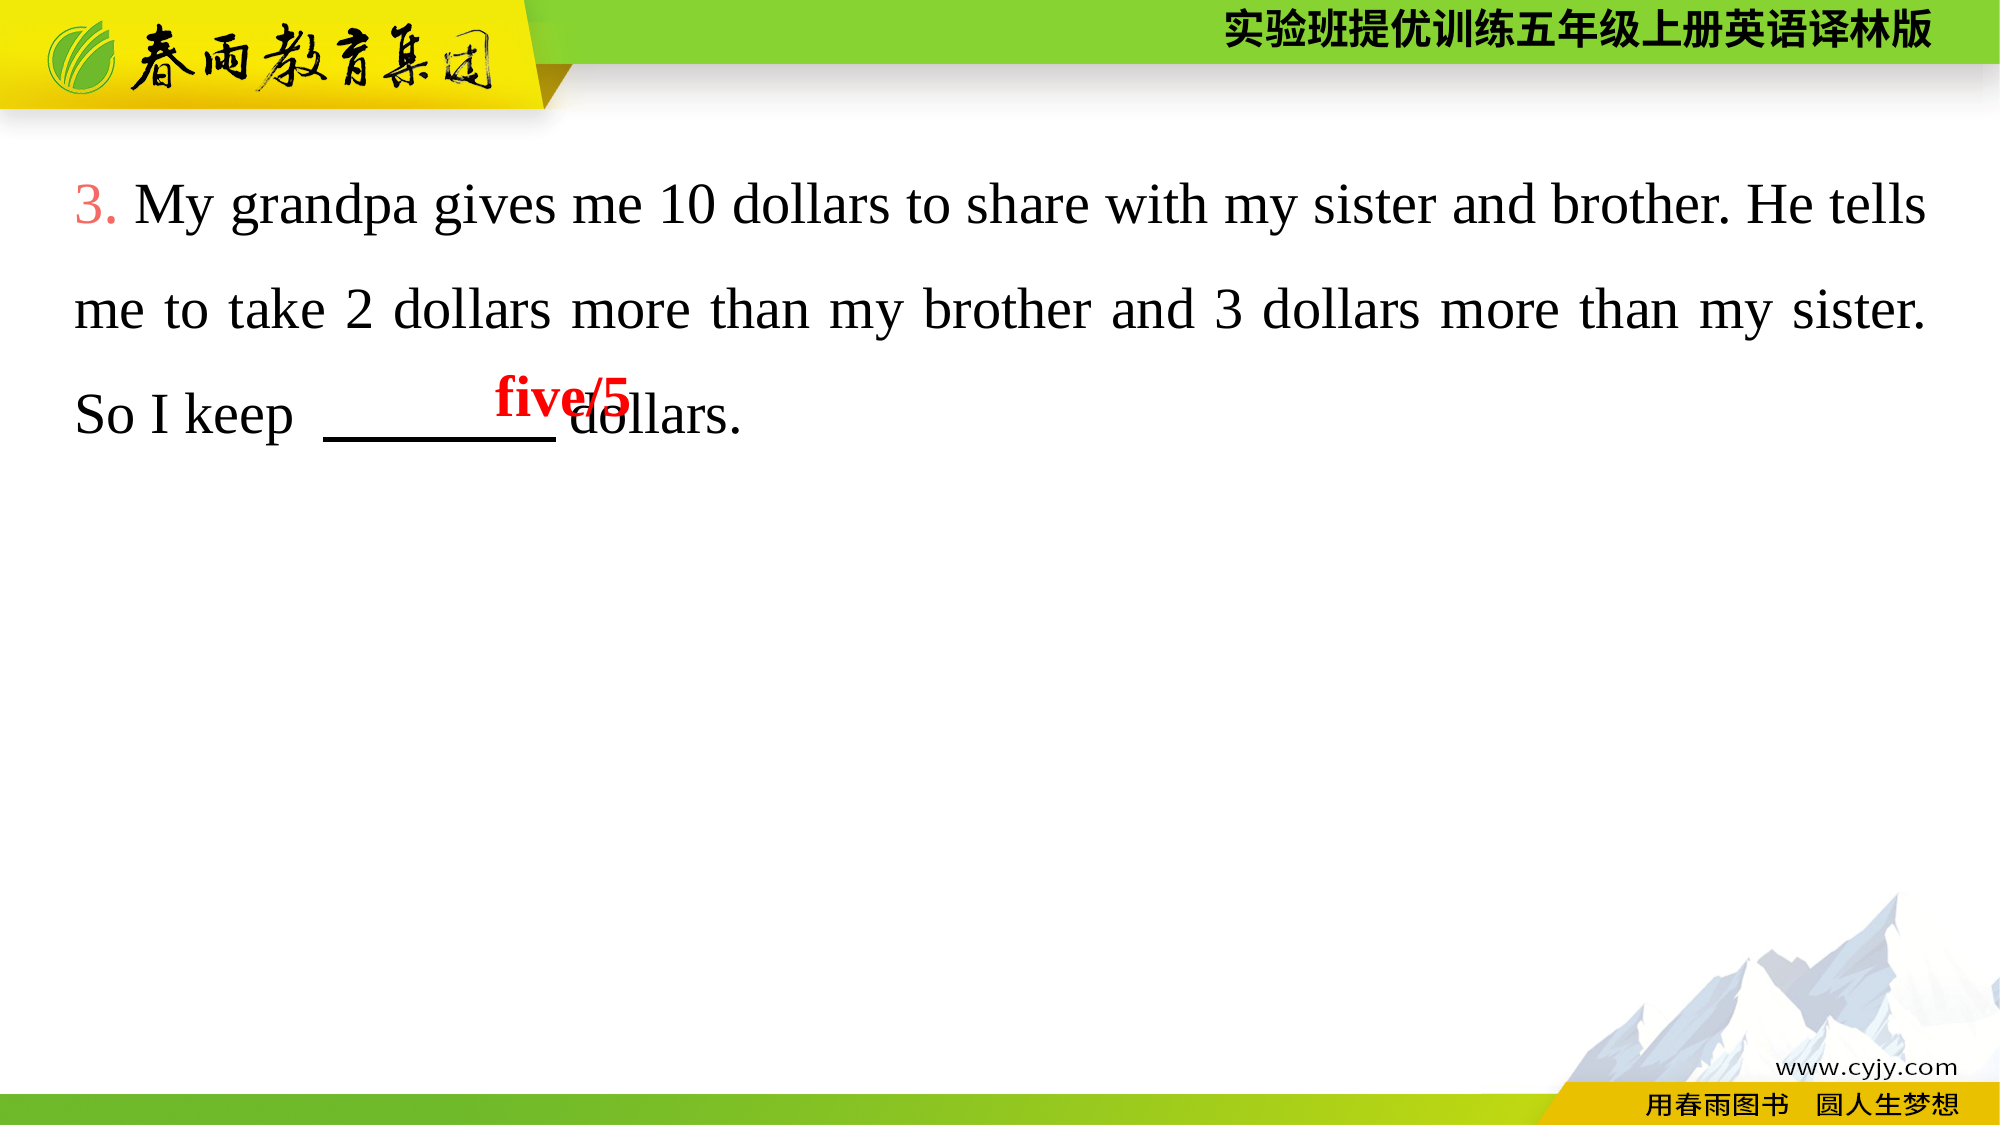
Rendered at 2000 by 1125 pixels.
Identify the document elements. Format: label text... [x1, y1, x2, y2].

list 3. My grandpa gives me 10 dollars to share with my sister and brother. He tells me to take 2 dollars more than my brother and 3 dollars more than my sister. So I keep dollars. [59, 122, 1944, 443]
picture [0, 0, 2000, 1125]
text_box five/5 [480, 350, 647, 436]
